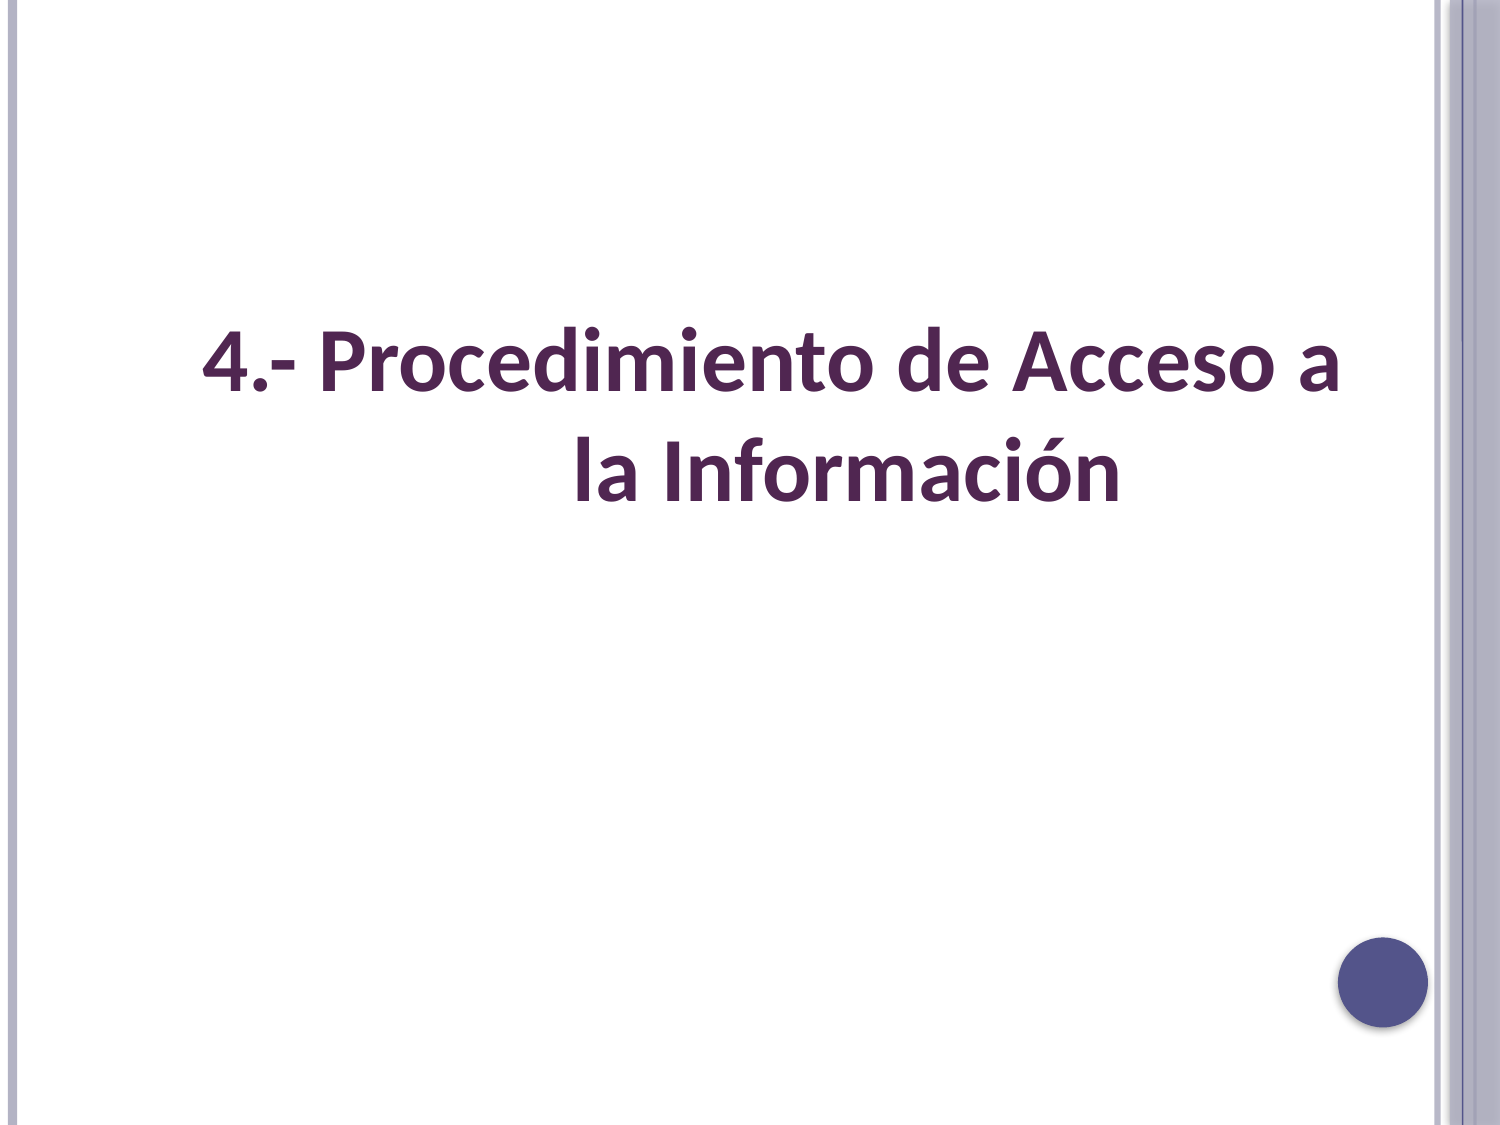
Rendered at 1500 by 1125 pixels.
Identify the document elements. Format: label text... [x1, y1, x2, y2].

text_box 4.- Procedimiento de Acceso a la Información [187, 292, 1360, 528]
